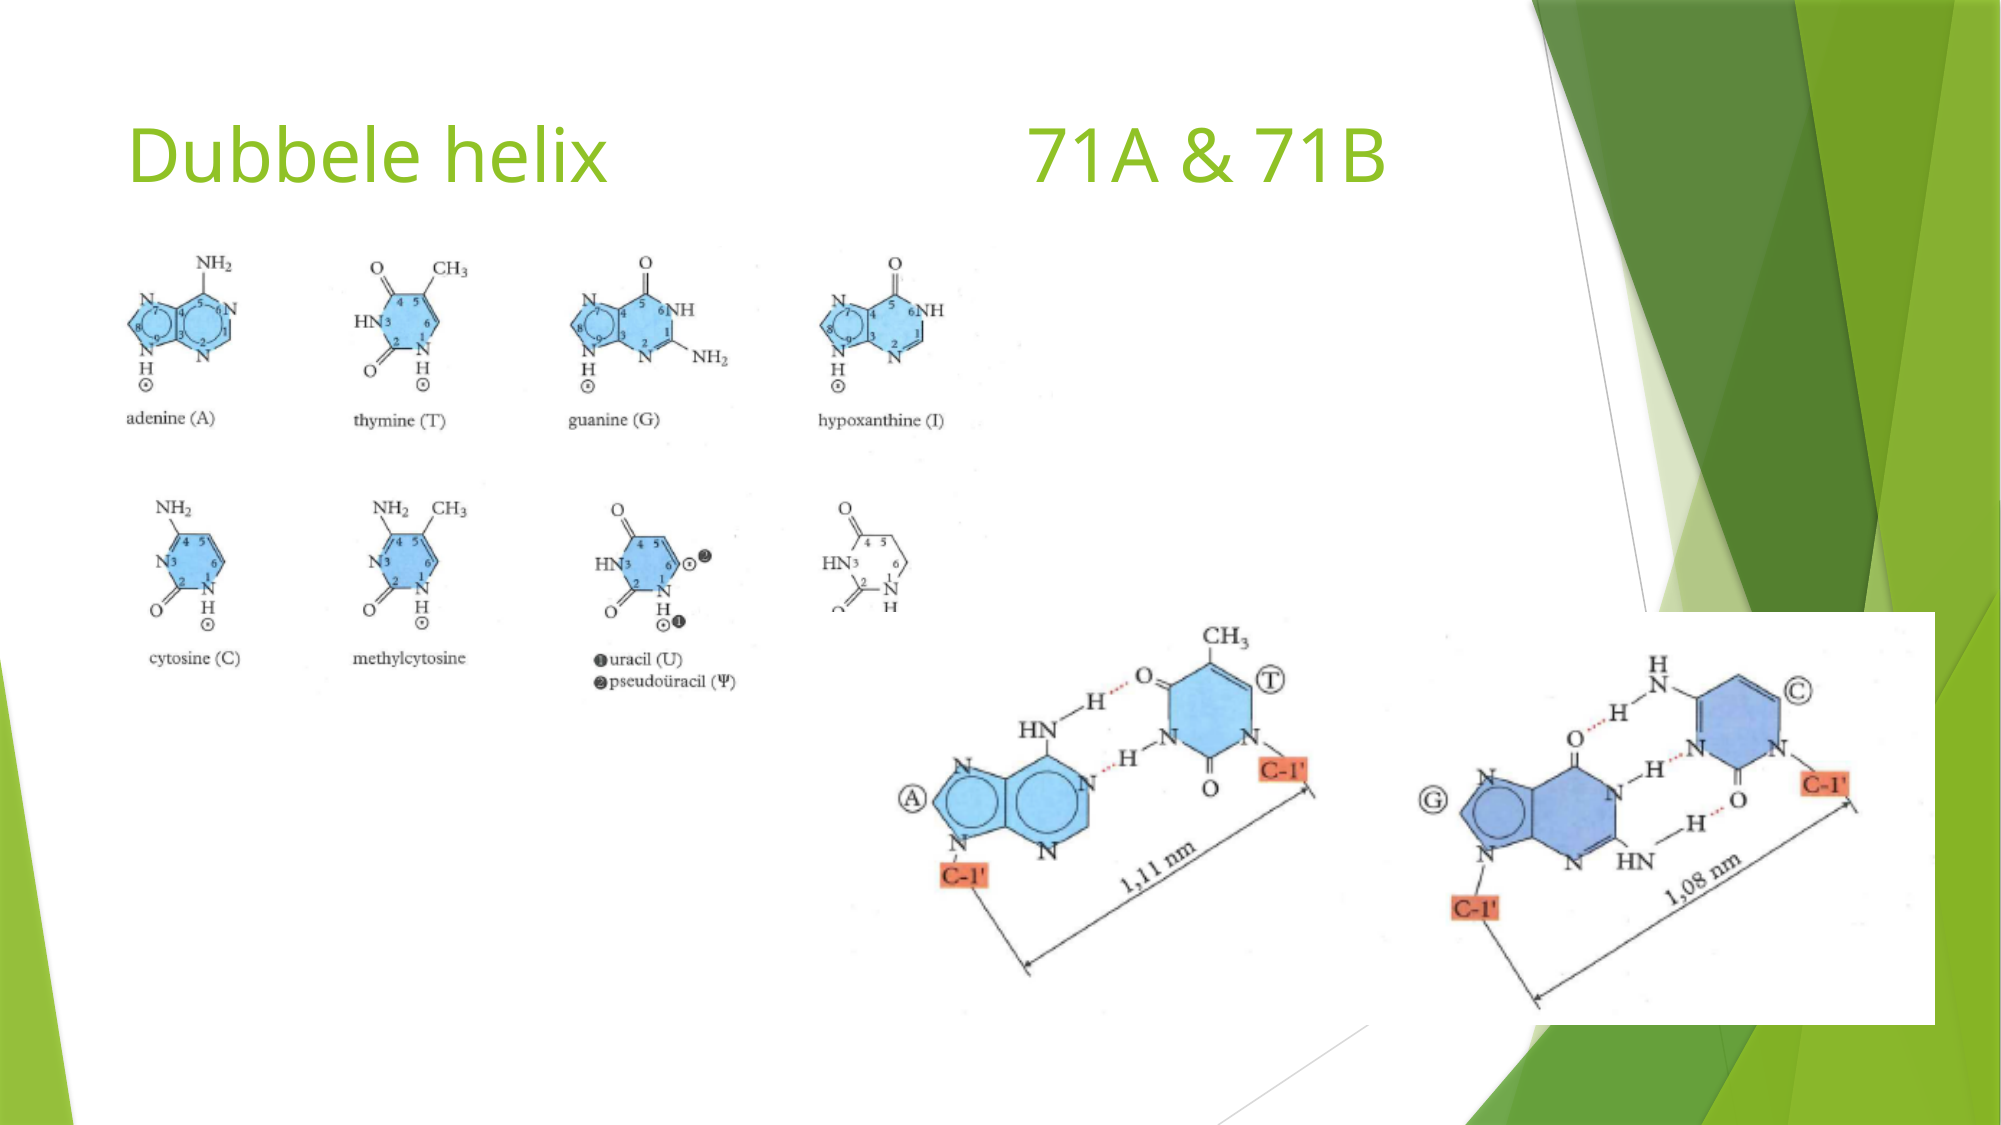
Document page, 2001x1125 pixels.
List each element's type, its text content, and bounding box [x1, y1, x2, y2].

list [90, 245, 1053, 716]
picture [768, 611, 1936, 1026]
title Dubbele helix 71A & 71B [111, 99, 1522, 317]
